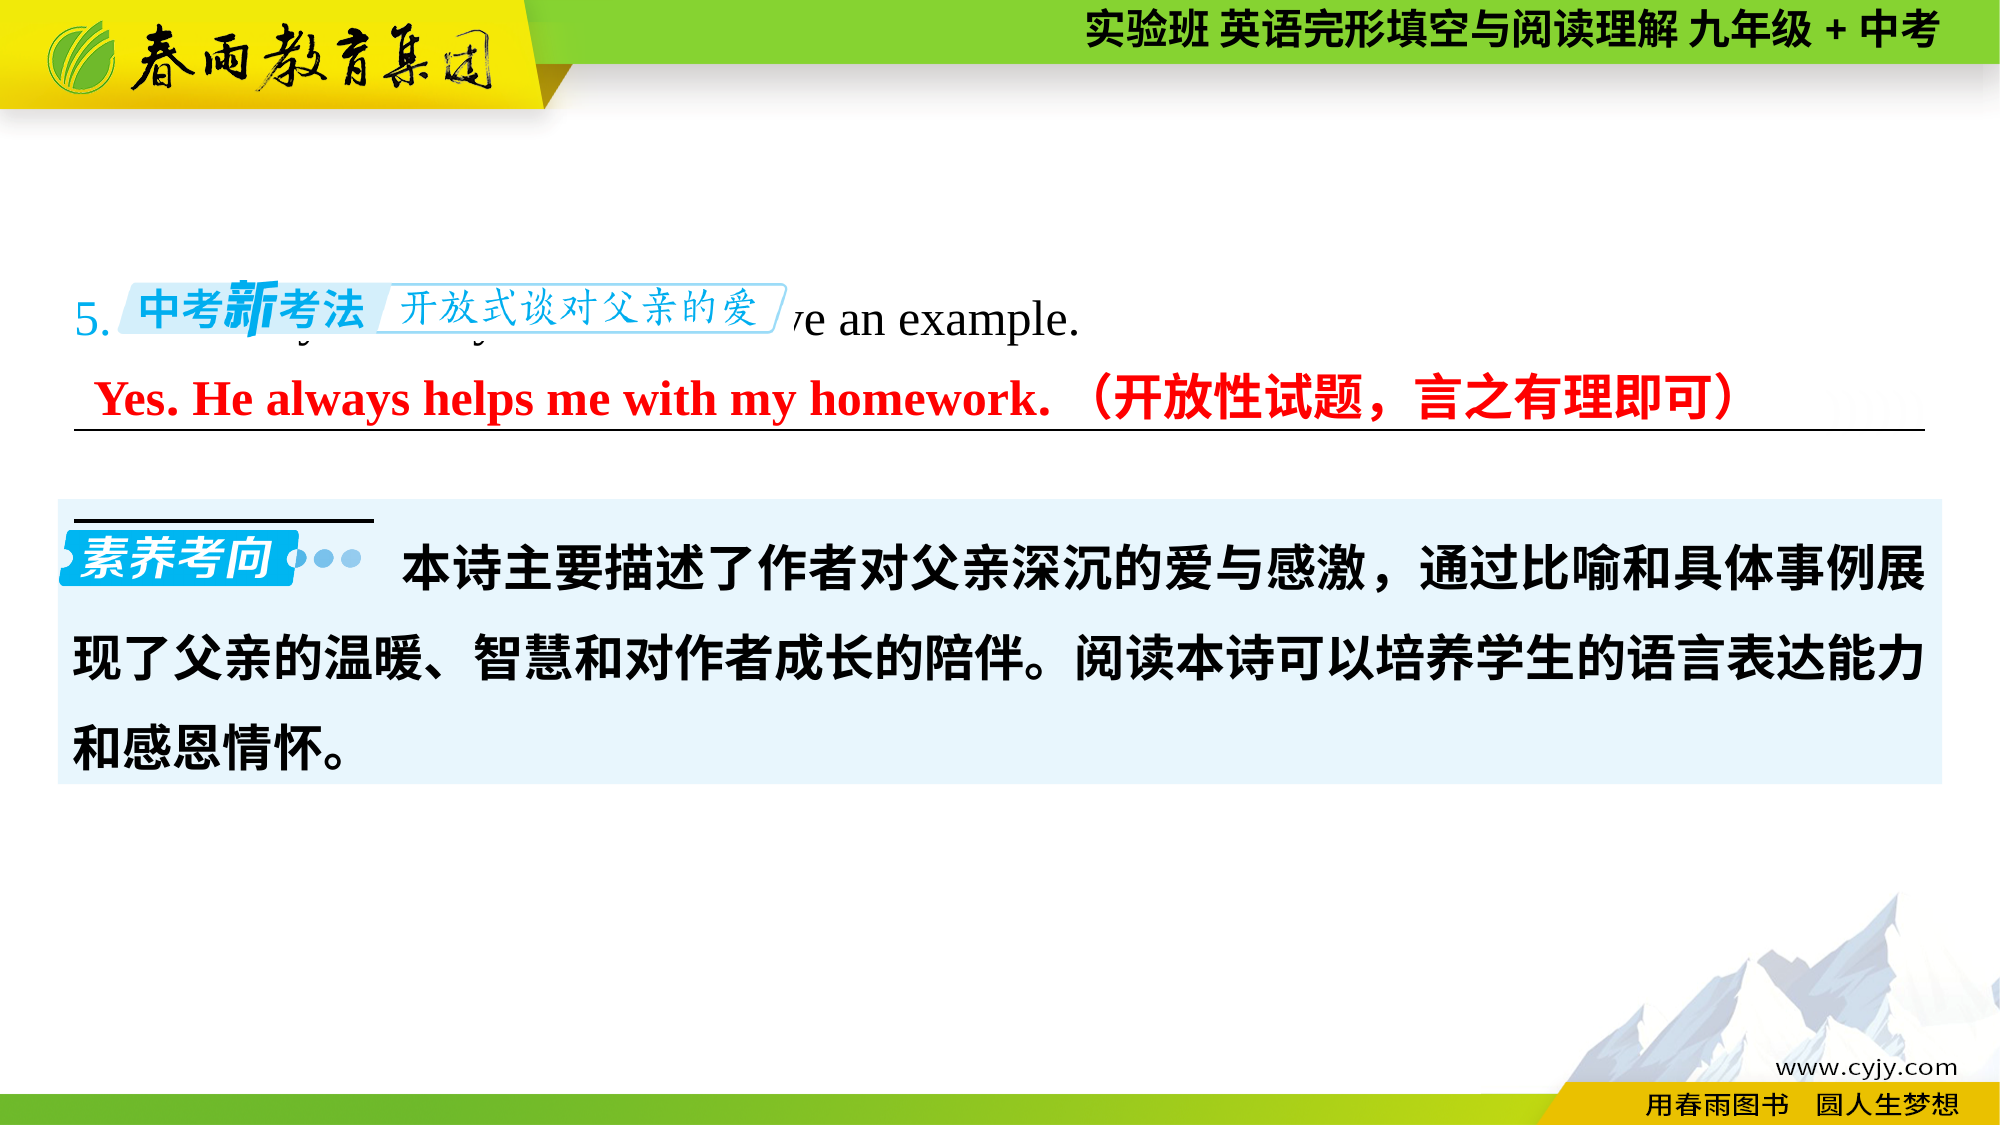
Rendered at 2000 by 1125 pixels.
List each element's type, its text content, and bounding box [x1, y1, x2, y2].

text_box 本诗主要描述了作者对父亲深沉的爱与感激，通过比喻和具体事例展现了父亲的温暖、智慧和对作者成长的陪伴。阅读本诗可以培养学生的语言表达能力和感恩情怀。 [57, 499, 1943, 785]
picture [0, 0, 2000, 1125]
list 5. Do you like your father? Give an example. ______________________________________________________________________)))))) [59, 248, 1944, 445]
